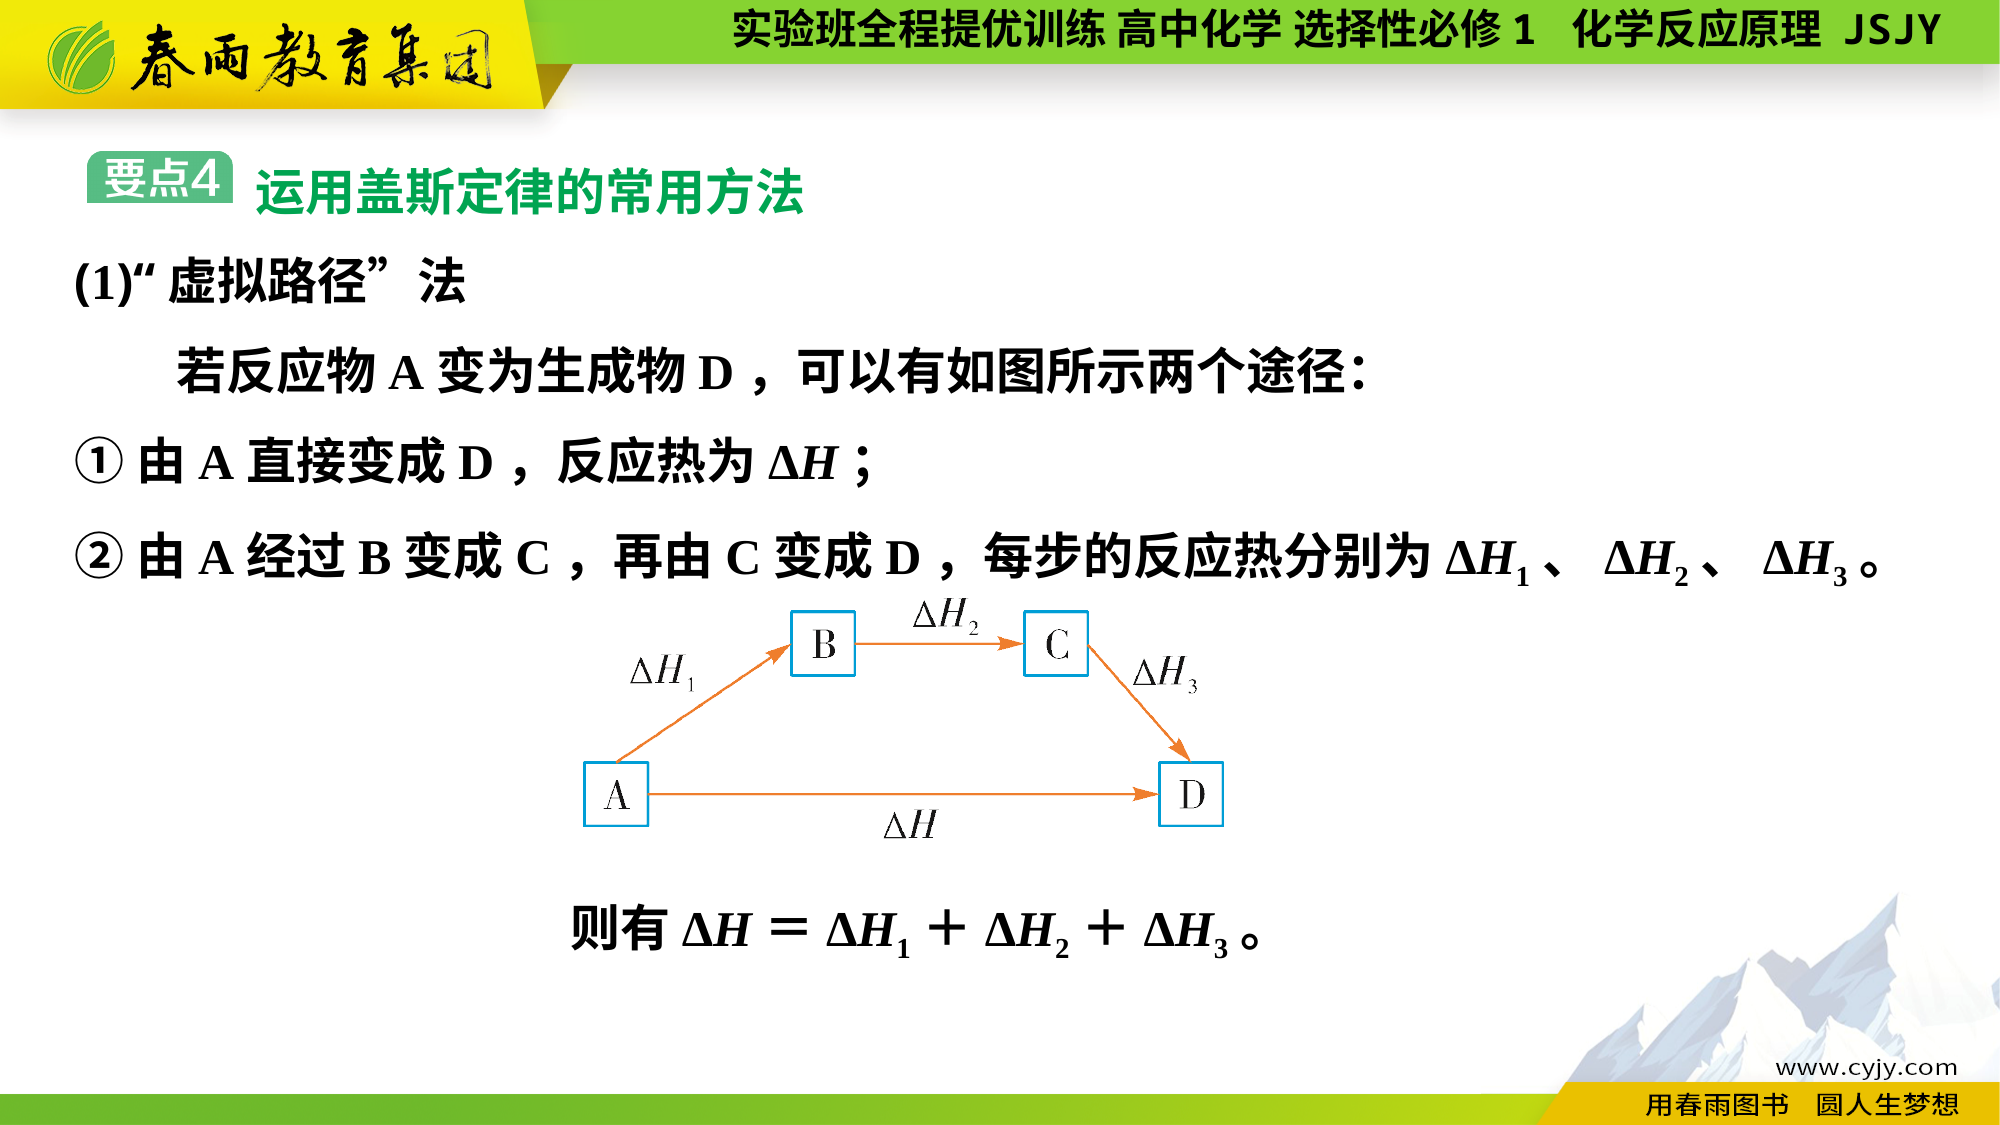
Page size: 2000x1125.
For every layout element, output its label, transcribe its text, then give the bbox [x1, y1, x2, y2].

picture [0, 0, 2000, 1125]
list 运用盖斯定律的常用方法 (1)“虚拟路径”法 若反应物A变为生成物D，可以有如图所示两个途径： ①由A直接变成D，反应热为ΔH； ②由A经过B变成C，再由C变成D，每步的反应热分别为ΔH1、ΔH2、ΔH3。 则有ΔH＝ΔH1＋ΔH2＋ΔH3。 [59, 122, 1944, 956]
